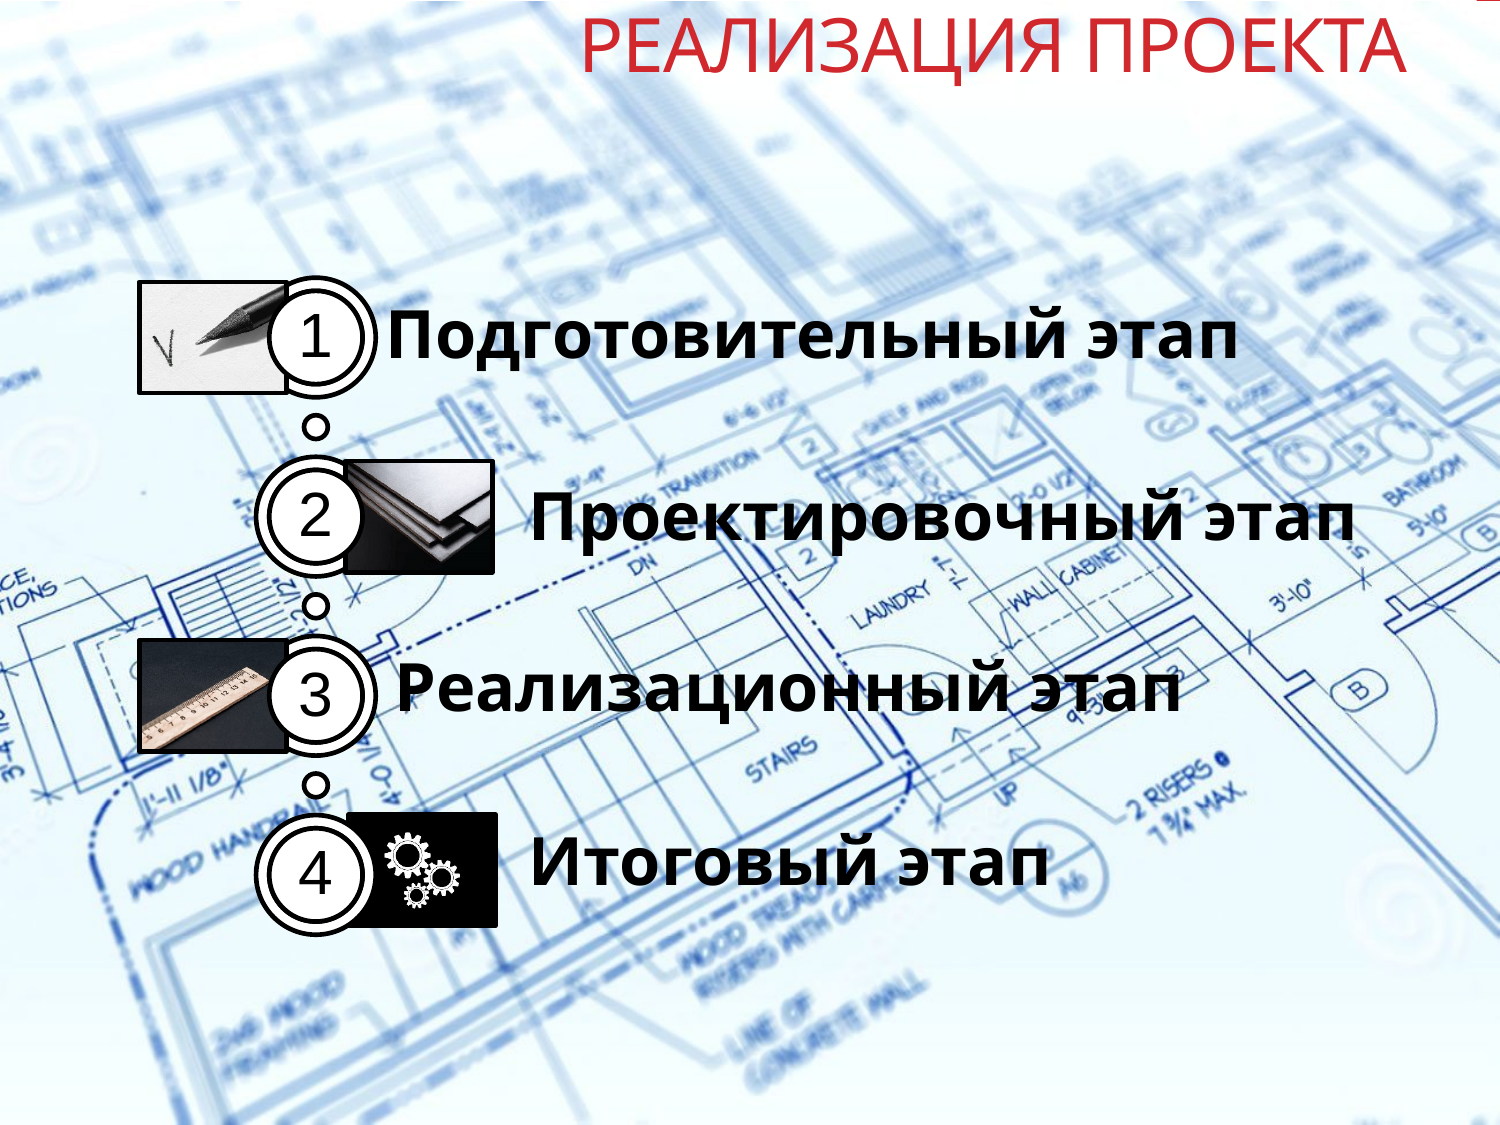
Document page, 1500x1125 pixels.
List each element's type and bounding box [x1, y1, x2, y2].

text_box [138, 593, 1266, 757]
text_box [138, 277, 1500, 398]
picture [0, 0, 1500, 1125]
text_box [255, 414, 1500, 577]
text_box [255, 772, 1401, 936]
